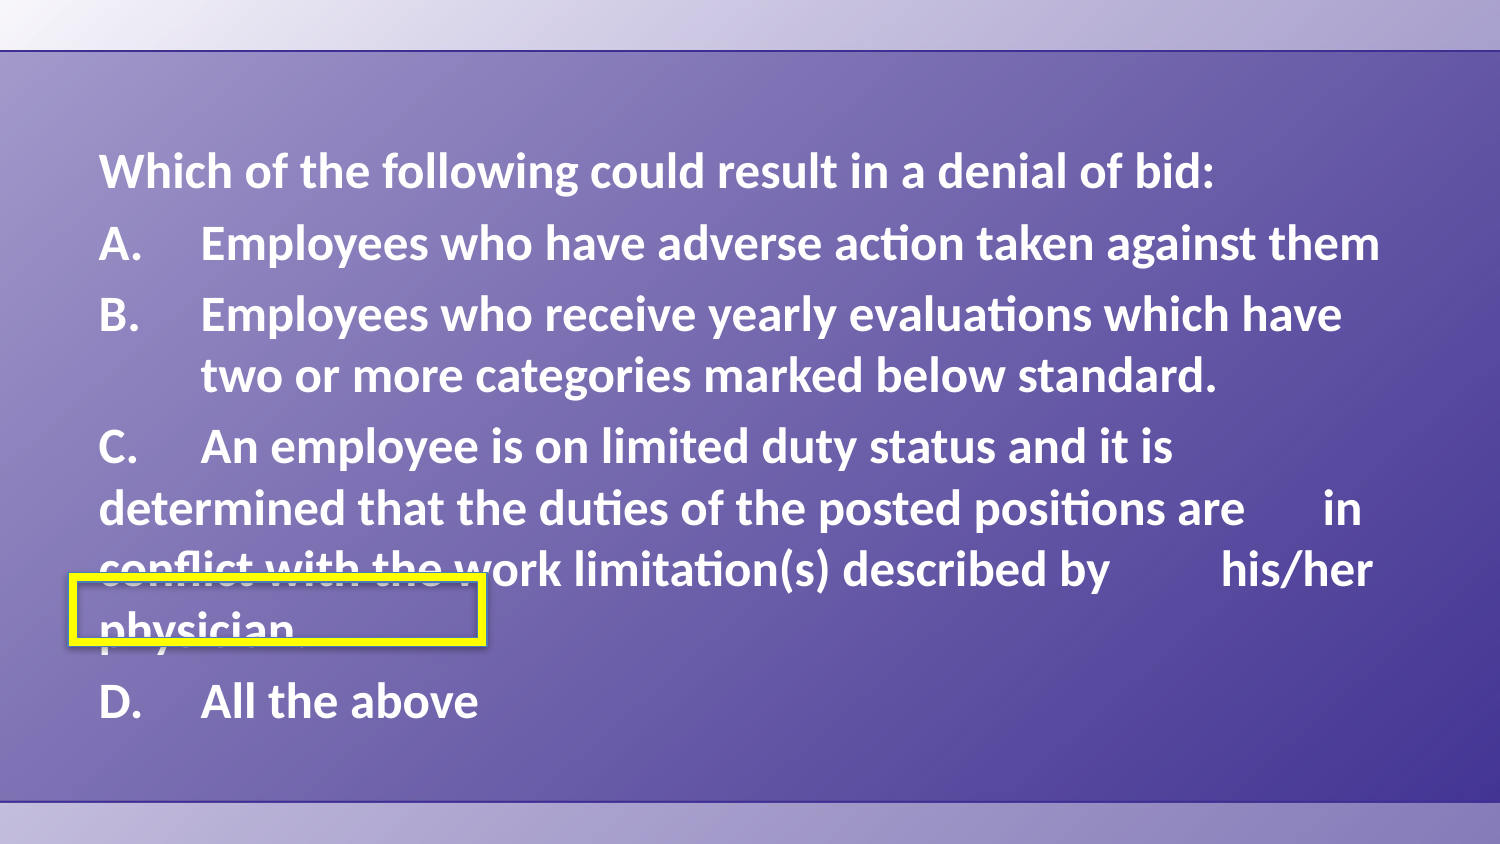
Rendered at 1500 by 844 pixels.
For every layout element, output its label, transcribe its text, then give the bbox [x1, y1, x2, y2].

picture [0, 0, 1500, 844]
list Which of the following could result in a denial of bid: A. Employees who have adverse action taken against them B. Employees who receive yearly evaluations which have two or more categories marked below standard. C. An employee is on limited duty status and it is determined that the duties of the posted positions are in conflict with the work limitation(s) described by his/her physician. D. All the above [83, 130, 1413, 760]
text_box [67, 572, 488, 647]
